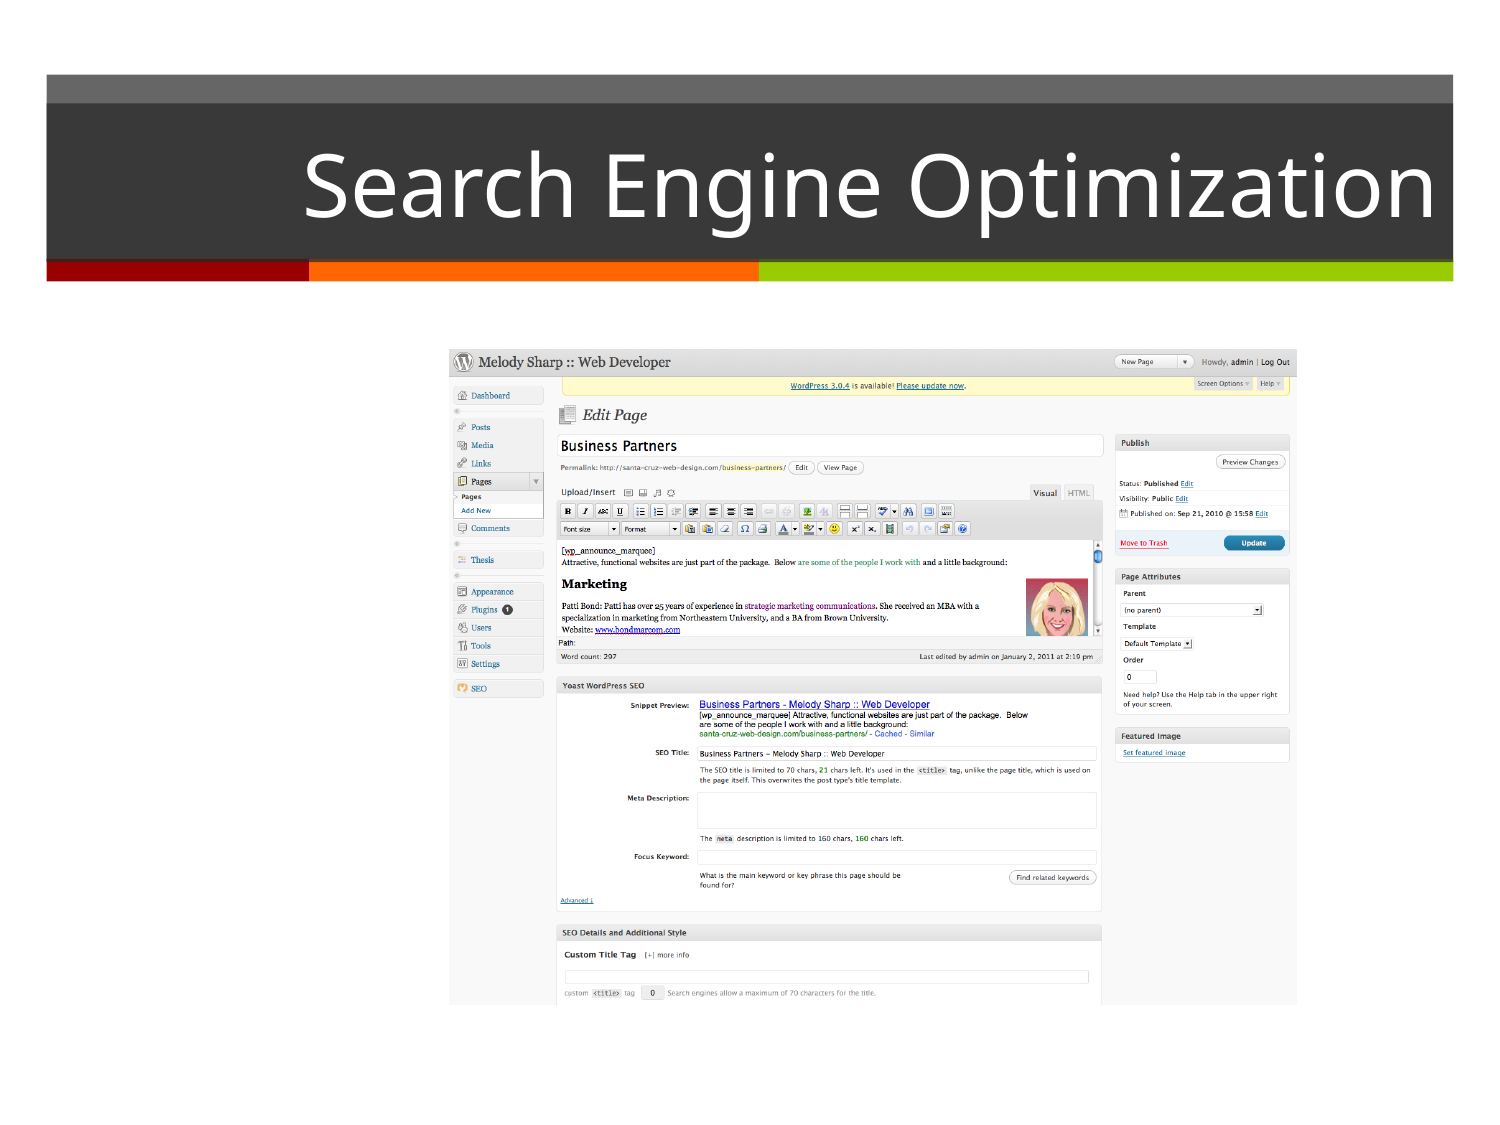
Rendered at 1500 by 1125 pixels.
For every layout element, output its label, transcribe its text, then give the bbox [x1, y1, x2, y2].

title Search Engine Optimization [46, 103, 1454, 263]
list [291, 349, 1454, 1006]
